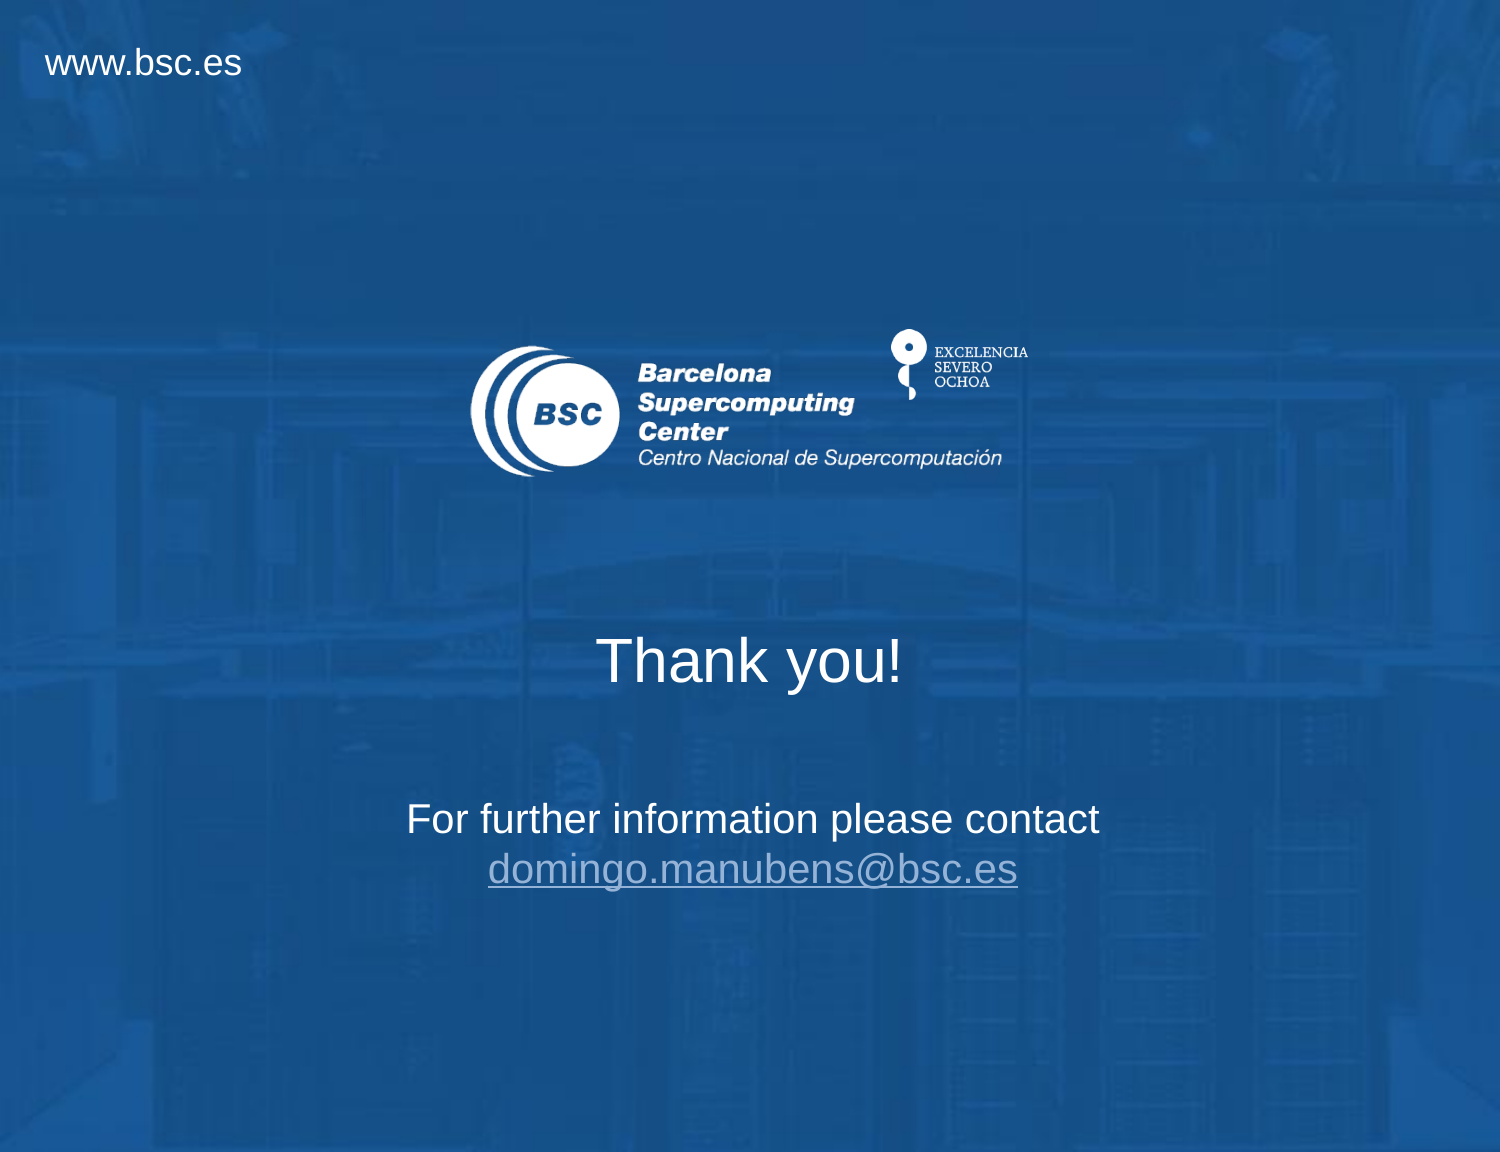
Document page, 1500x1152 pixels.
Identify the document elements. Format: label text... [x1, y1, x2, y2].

text_box Thank you! [224, 609, 1275, 719]
picture [0, 0, 1500, 1152]
text_box For further information please contact domingo.manubens@bsc.es [221, 780, 1285, 953]
